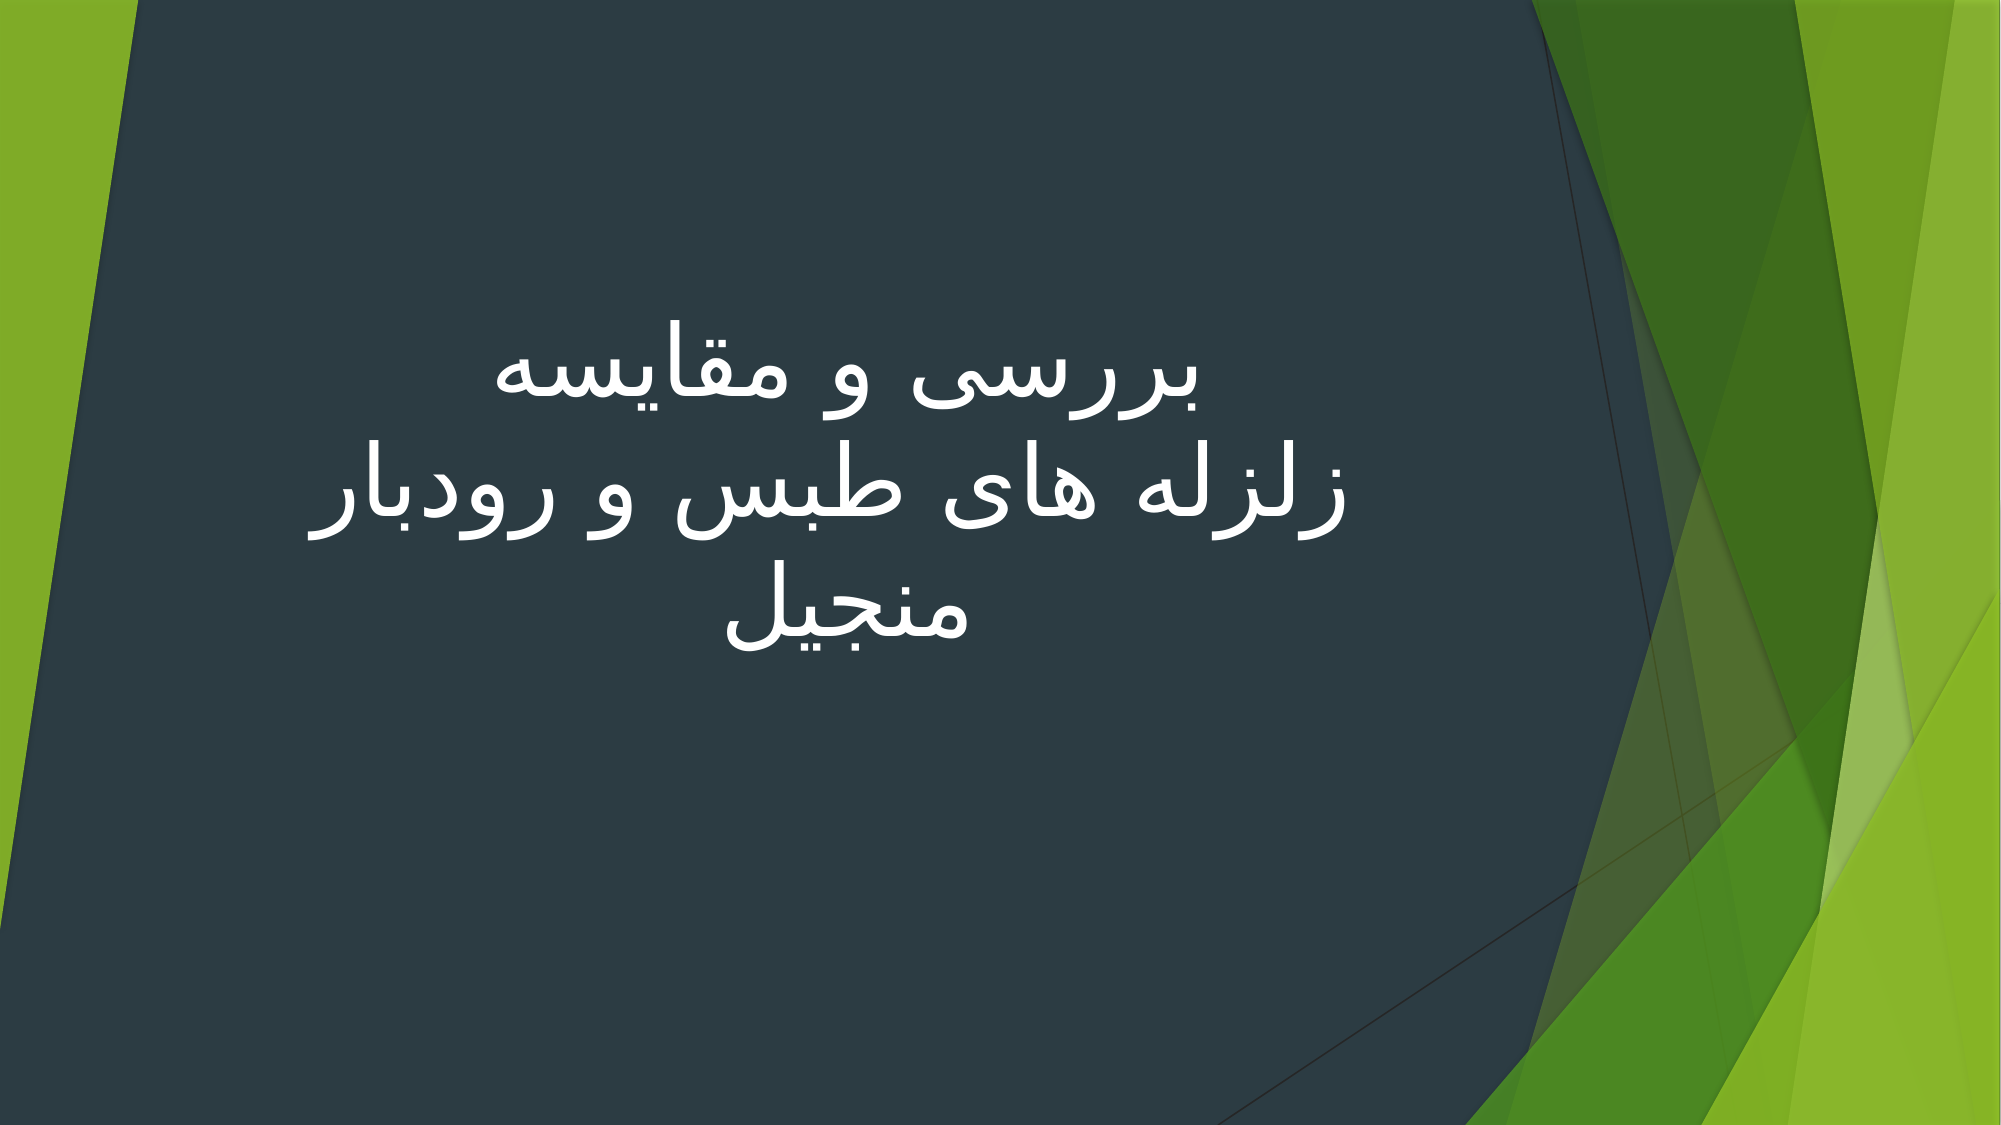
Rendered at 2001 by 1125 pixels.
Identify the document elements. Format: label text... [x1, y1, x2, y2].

title بررسی و مقایسه زلزله های طبس و رودبار منجیل [211, 394, 1486, 665]
